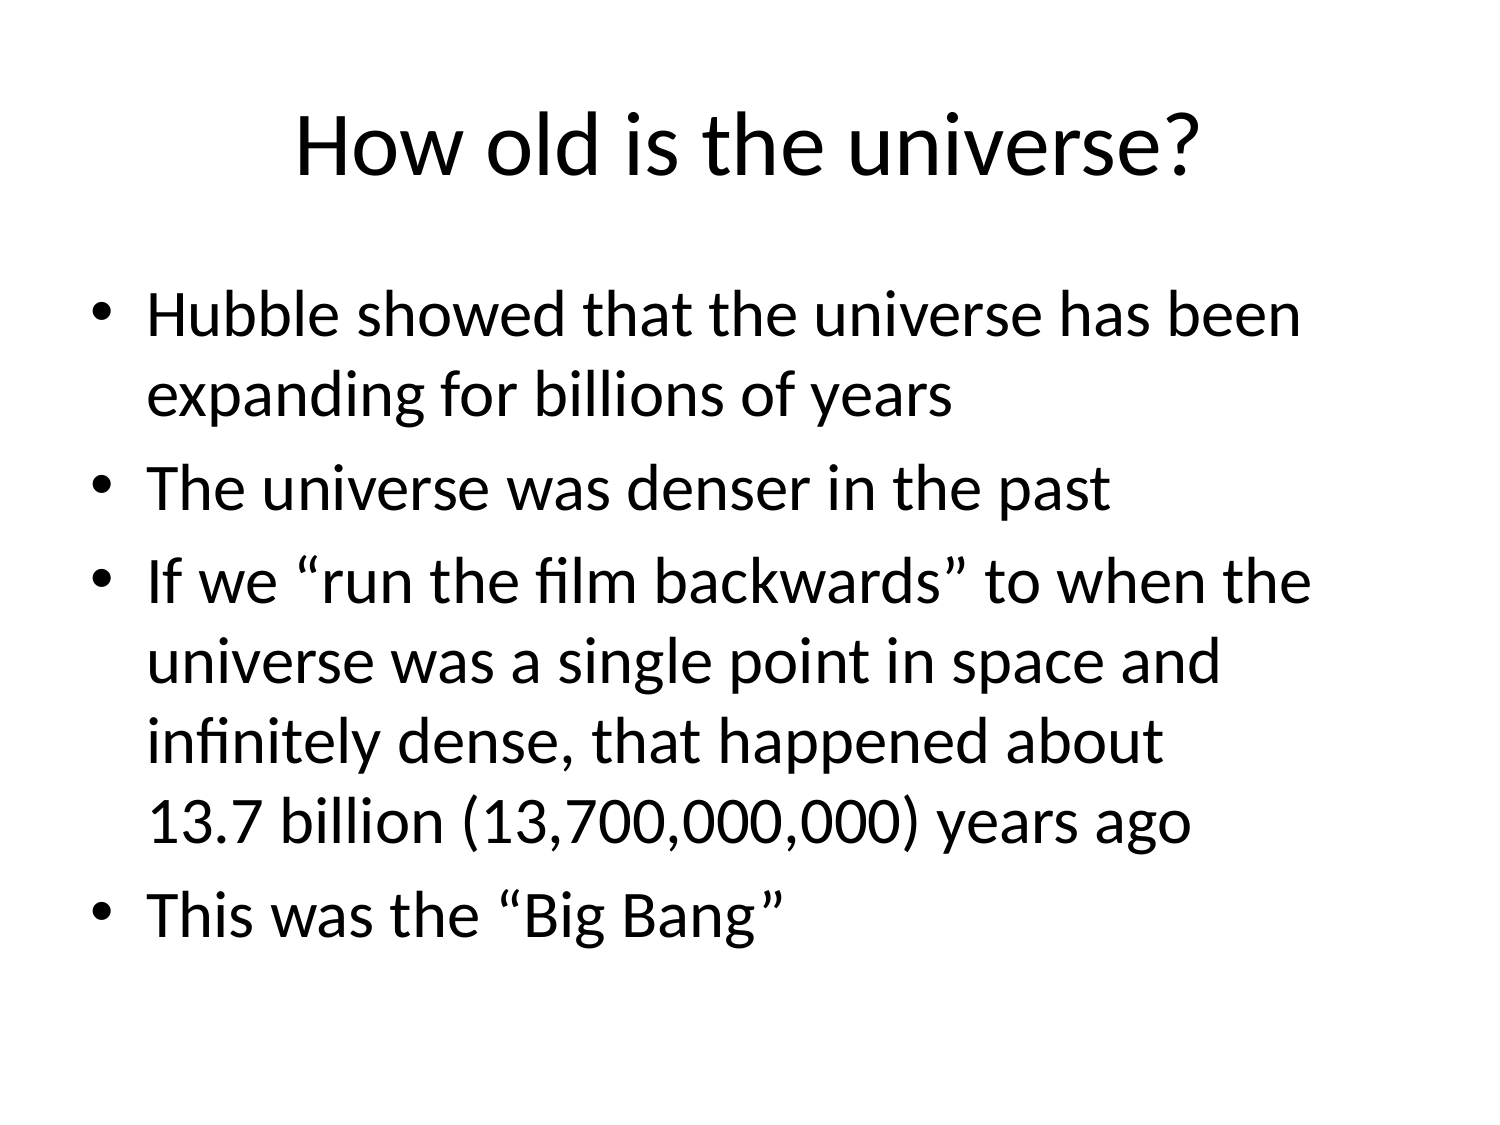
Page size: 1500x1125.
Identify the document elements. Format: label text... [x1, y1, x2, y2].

title How old is the universe? [75, 45, 1425, 233]
list Hubble showed that the universe has been expanding for billions of years The universe was denser in the past If we “run the film backwards” to when the universe was a single point in space and infinitely dense, that happened about 13.7 billion (13,700,000,000) years ago This was the “Big Bang” [75, 262, 1425, 1005]
